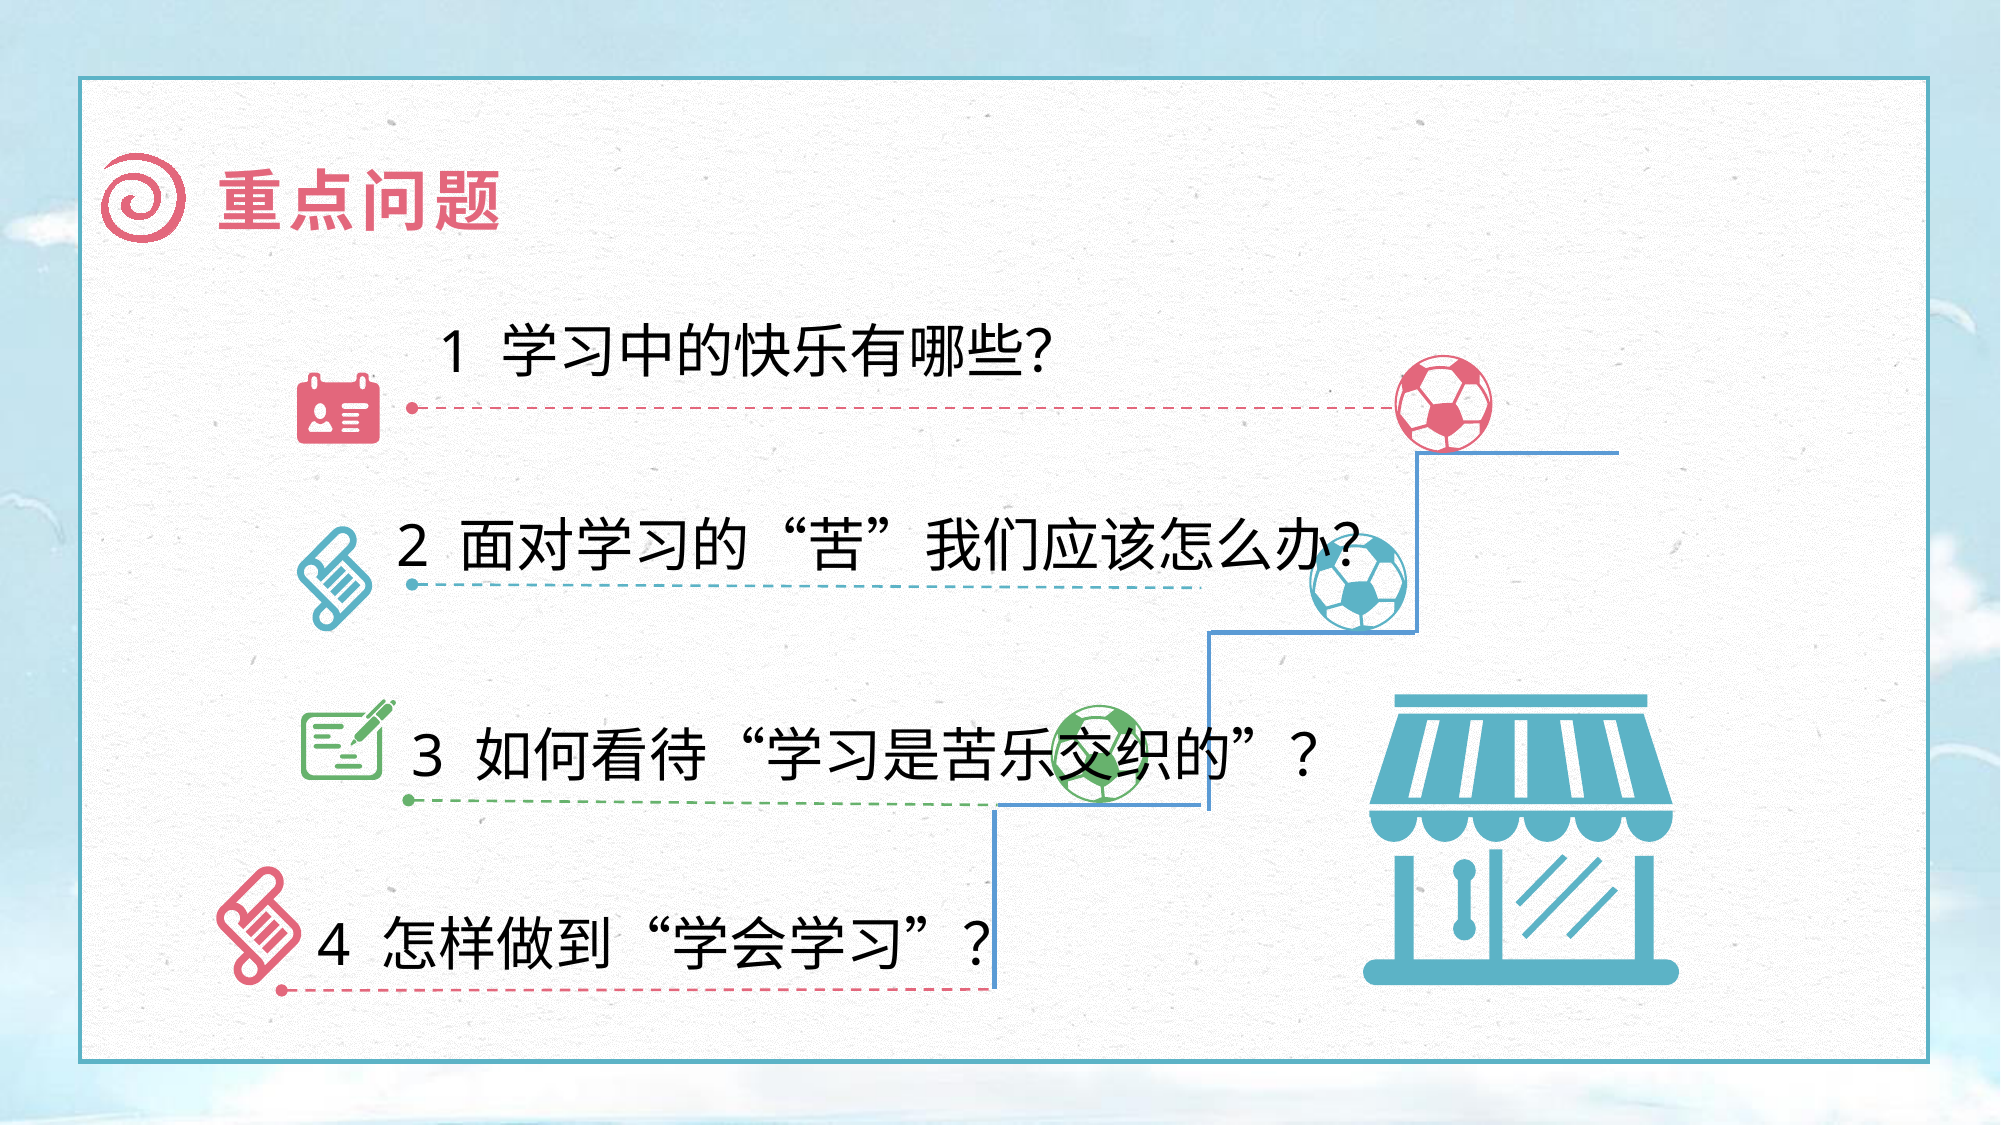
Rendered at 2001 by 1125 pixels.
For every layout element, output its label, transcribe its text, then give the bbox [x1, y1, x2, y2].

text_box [297, 354, 1619, 990]
text_box 1 学习中的快乐有哪些？ [423, 306, 1424, 354]
text_box [1619, 810, 1673, 842]
text_box [216, 866, 297, 986]
text_box [1619, 855, 1680, 986]
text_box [98, 139, 819, 258]
text_box [1619, 713, 1673, 805]
text_box [1619, 694, 1648, 708]
picture [0, 0, 2001, 1125]
